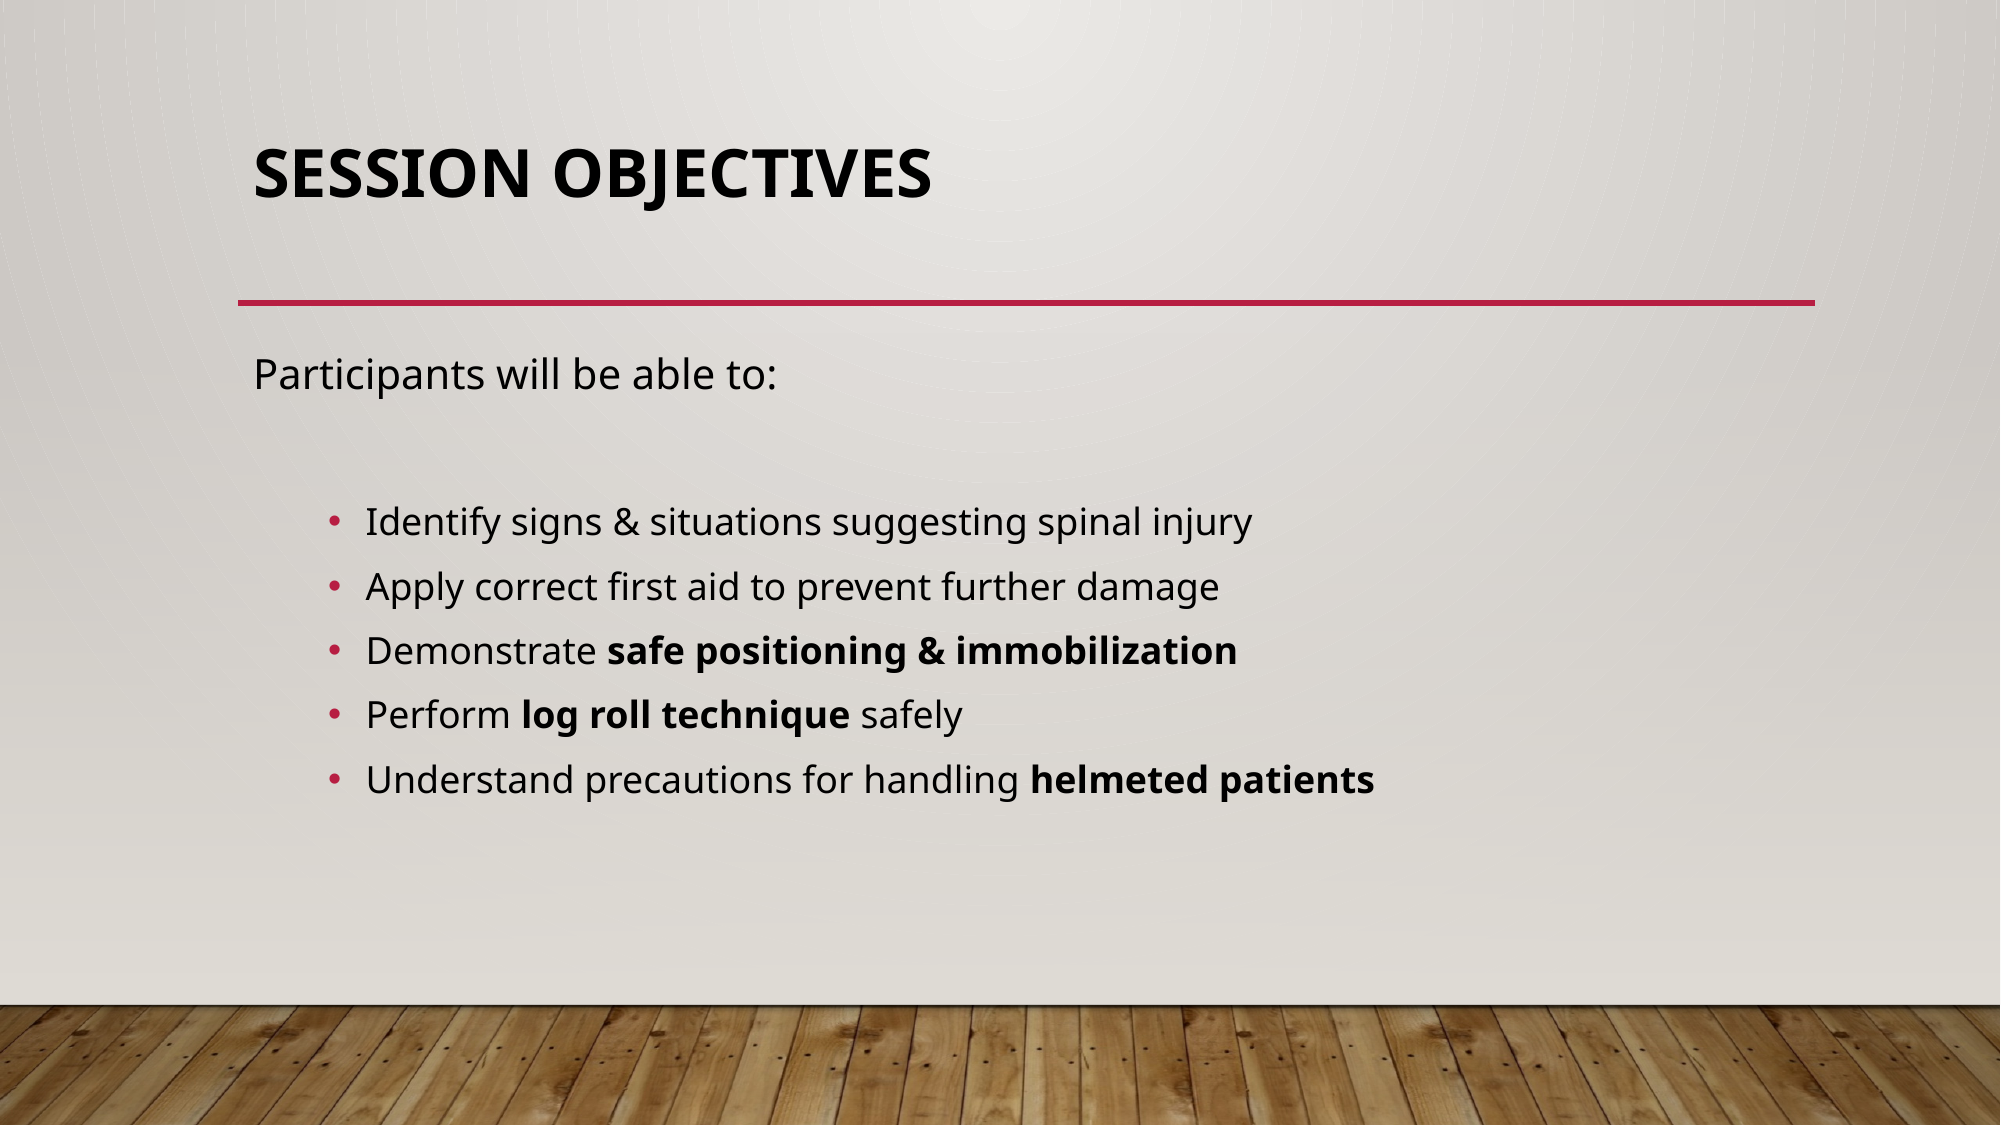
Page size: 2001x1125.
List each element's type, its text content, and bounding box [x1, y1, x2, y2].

picture [0, 1005, 2000, 1125]
list Participants will be able to: Identify signs & situations suggesting spinal injury Apply correct first aid to prevent further damage Demonstrate safe positioning & immobilization Perform log roll technique safely Understand precautions for handling helmeted patients [238, 330, 1814, 897]
title Session Objectives [238, 131, 1814, 305]
